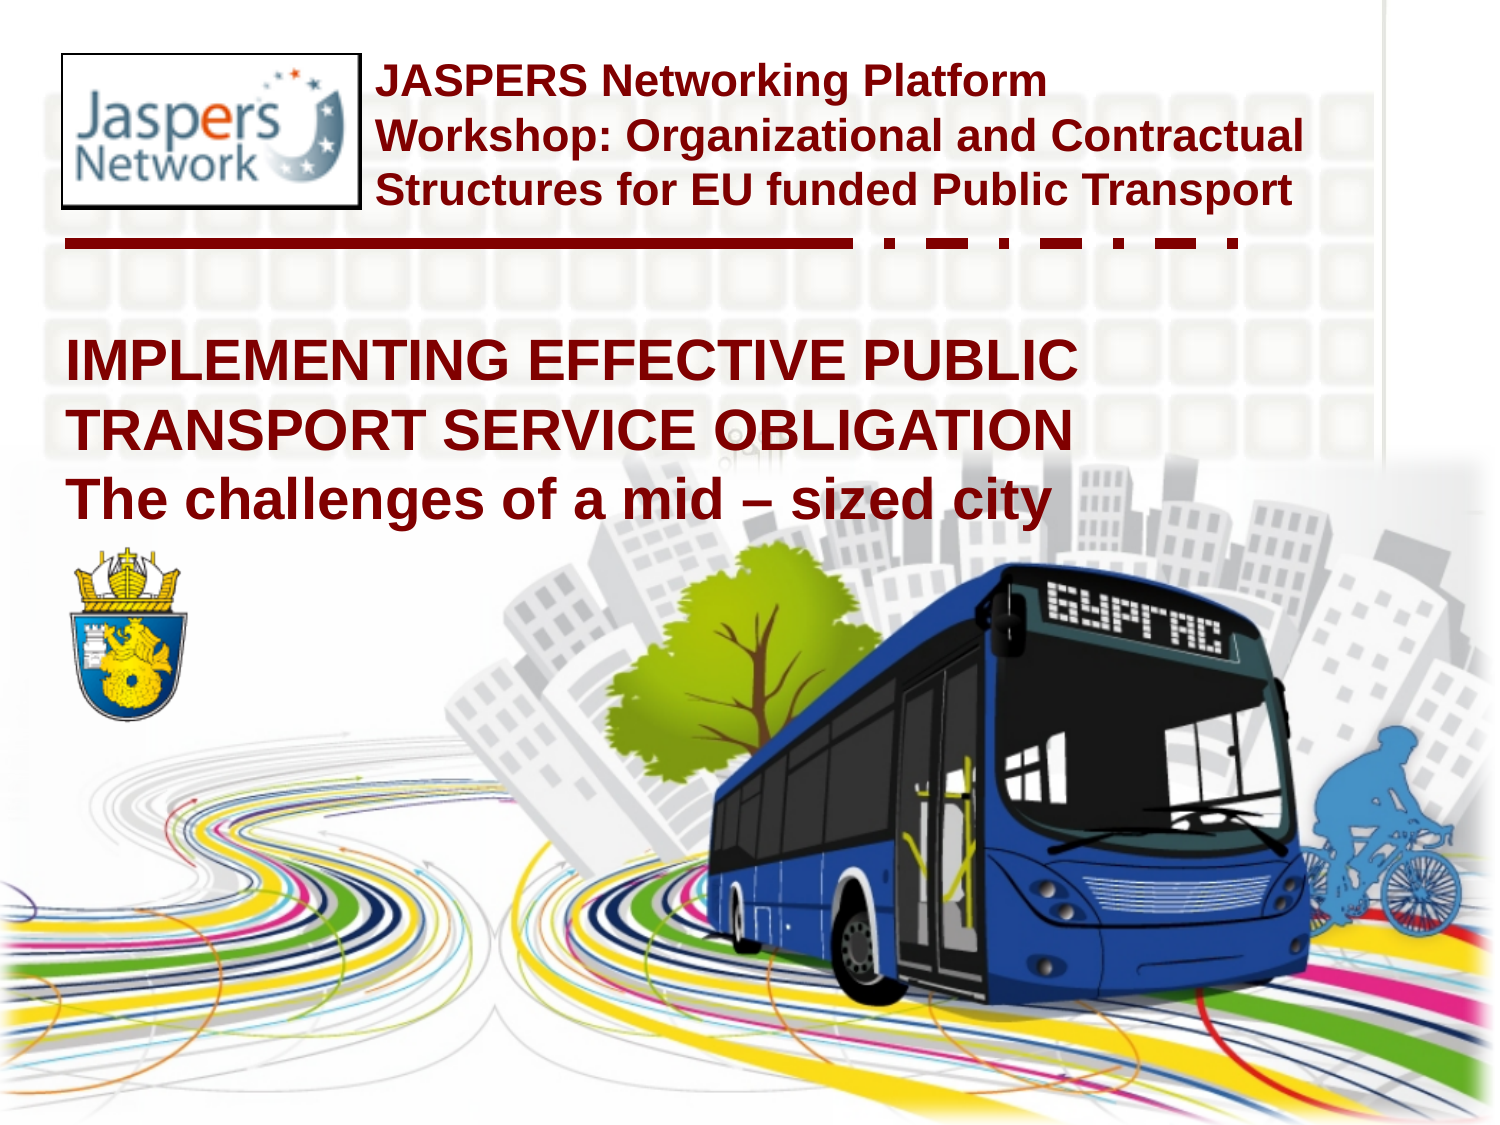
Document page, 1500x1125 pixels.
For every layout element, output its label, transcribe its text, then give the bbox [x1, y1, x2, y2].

text_box JASPERS Networking Platform Workshop: Organizational and Contractual Structures for EU funded Public Transport [360, 42, 1365, 223]
picture [0, 0, 1500, 1125]
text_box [64, 243, 1247, 256]
title IMPLEMENTING EFFECTIVE PUBLIC TRANSPORT SERVICE OBLIGATION The challenges of a mid – sized city [49, 314, 1388, 443]
